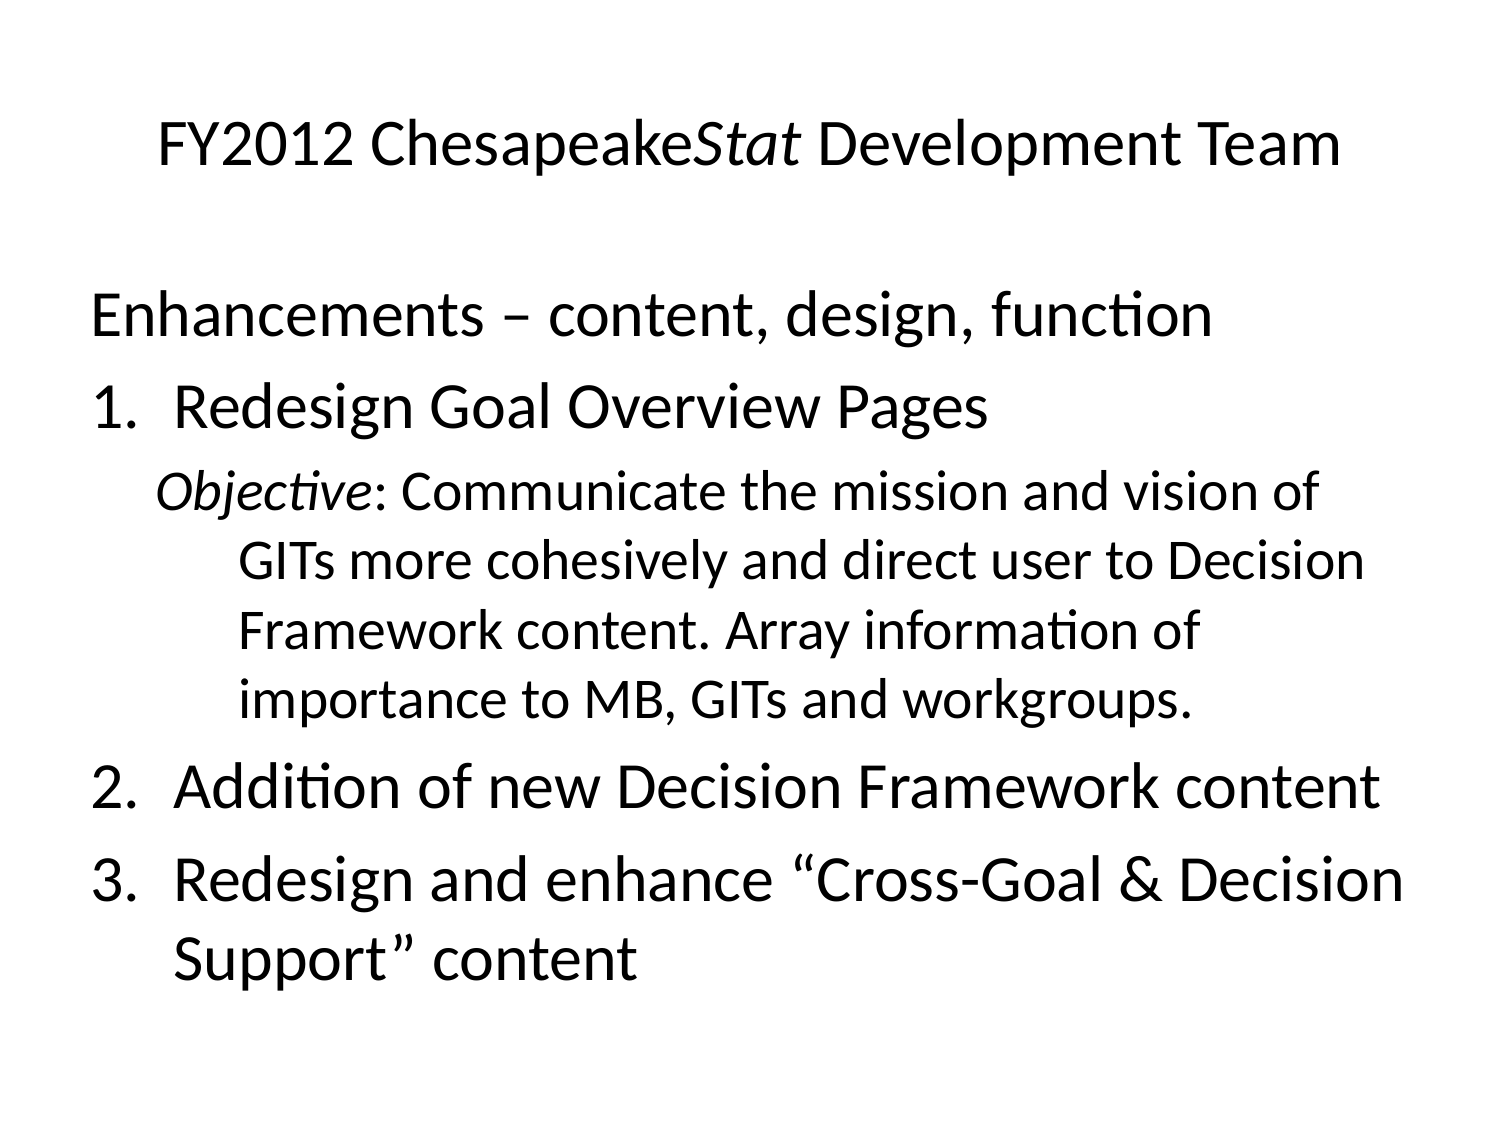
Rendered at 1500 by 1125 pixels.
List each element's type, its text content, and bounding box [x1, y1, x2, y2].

title FY2012 ChesapeakeStat Development Team [75, 45, 1425, 233]
list Enhancements – content, design, function Redesign Goal Overview Pages Objective: Communicate the mission and vision of GITs more cohesively and direct user to Decision Framework content. Array information of importance to MB, GITs and workgroups. Addition of new Decision Framework content Redesign and enhance “Cross-Goal & Decision Support” content [75, 262, 1425, 1005]
